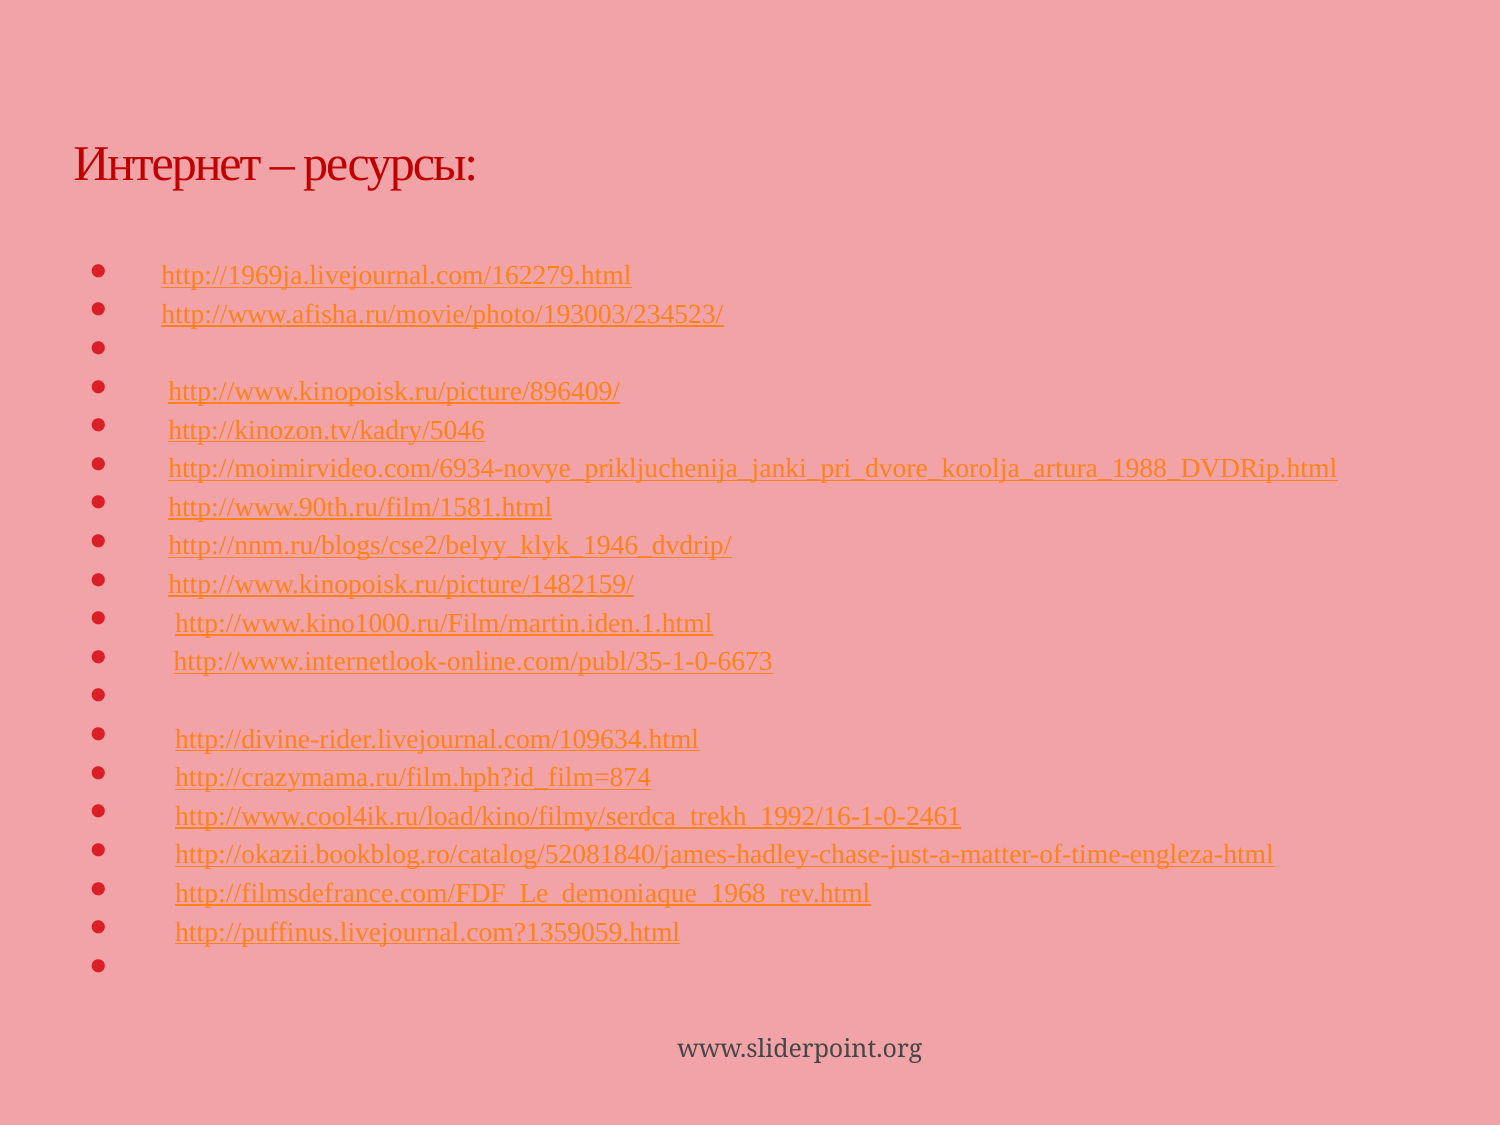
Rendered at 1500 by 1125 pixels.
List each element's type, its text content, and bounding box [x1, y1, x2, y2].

footer www.sliderpoint.org [350, 1017, 938, 1081]
title Интернет – ресурсы: [58, 35, 1409, 198]
list 1. http://1969ja.livejournal.com/162279.html 2. http://www.afisha.ru/movie/photo/193003/234523/ 3.http://crazymama.ru/film.php?id_film=327 4. http://www.kinopoisk.ru/picture/896409/ 5. http://kinozon.tv/kadry/5046 6. http://moimirvideo.com/6934-novye_prikljuchenija_janki_pri_dvore_korolja_artura_1988_DVDRip.html 7. http://www.90th.ru/film/1581.html 8. http://nnm.ru/blogs/cse2/belyy_klyk_1946_dvdrip/ 9. http://www.kinopoisk.ru/picture/1482159/ 10. http://www.kino1000.ru/Film/martin.iden.1.html 11. http://www.internetlook-online.com/publ/35-1-0-6673 12. http://books forfree.ru/Call_of_wild 13. http://divine-rider.livejournal.com/109634.html 14. http://crazymama.ru/film.hph?id_film=874 15. http://www.cool4ik.ru/load/kino/filmy/serdca_trekh_1992/16-1-0-2461 16. http://okazii.bookblog.ro/catalog/52081840/james-hadley-chase-just-a-matter-of-time-engleza-html 17. http://filmsdefrance.com/FDF_Le_demoniaque_1968_rev.html 18. http://puffinus.livejournal.com?1359059.html 19. http://www.aveclassies.net/blog/2011-12-03-265 [75, 249, 1425, 1000]
